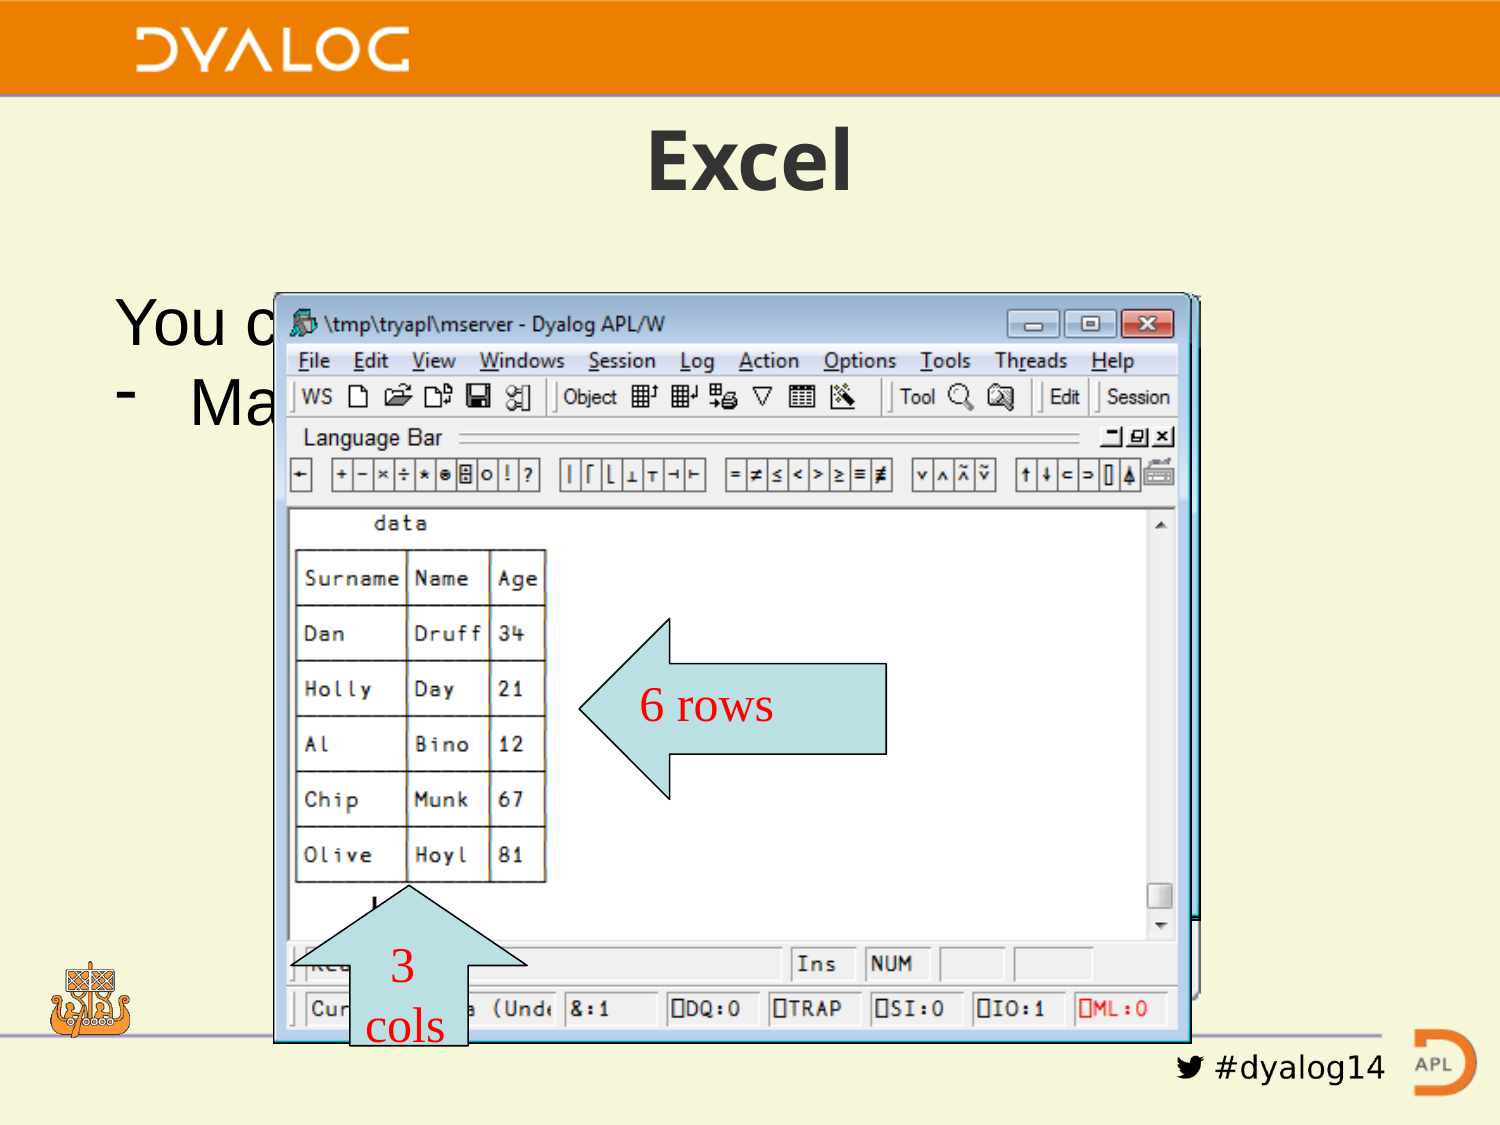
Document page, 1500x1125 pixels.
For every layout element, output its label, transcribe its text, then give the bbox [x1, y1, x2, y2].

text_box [1195, 294, 1201, 918]
subtitle You can grab data many ways: Manually using the tools menu [100, 270, 1412, 906]
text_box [1197, 928, 1201, 1003]
title Excel [112, 99, 1388, 268]
picture [0, 0, 1500, 1125]
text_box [272, 292, 1193, 1046]
